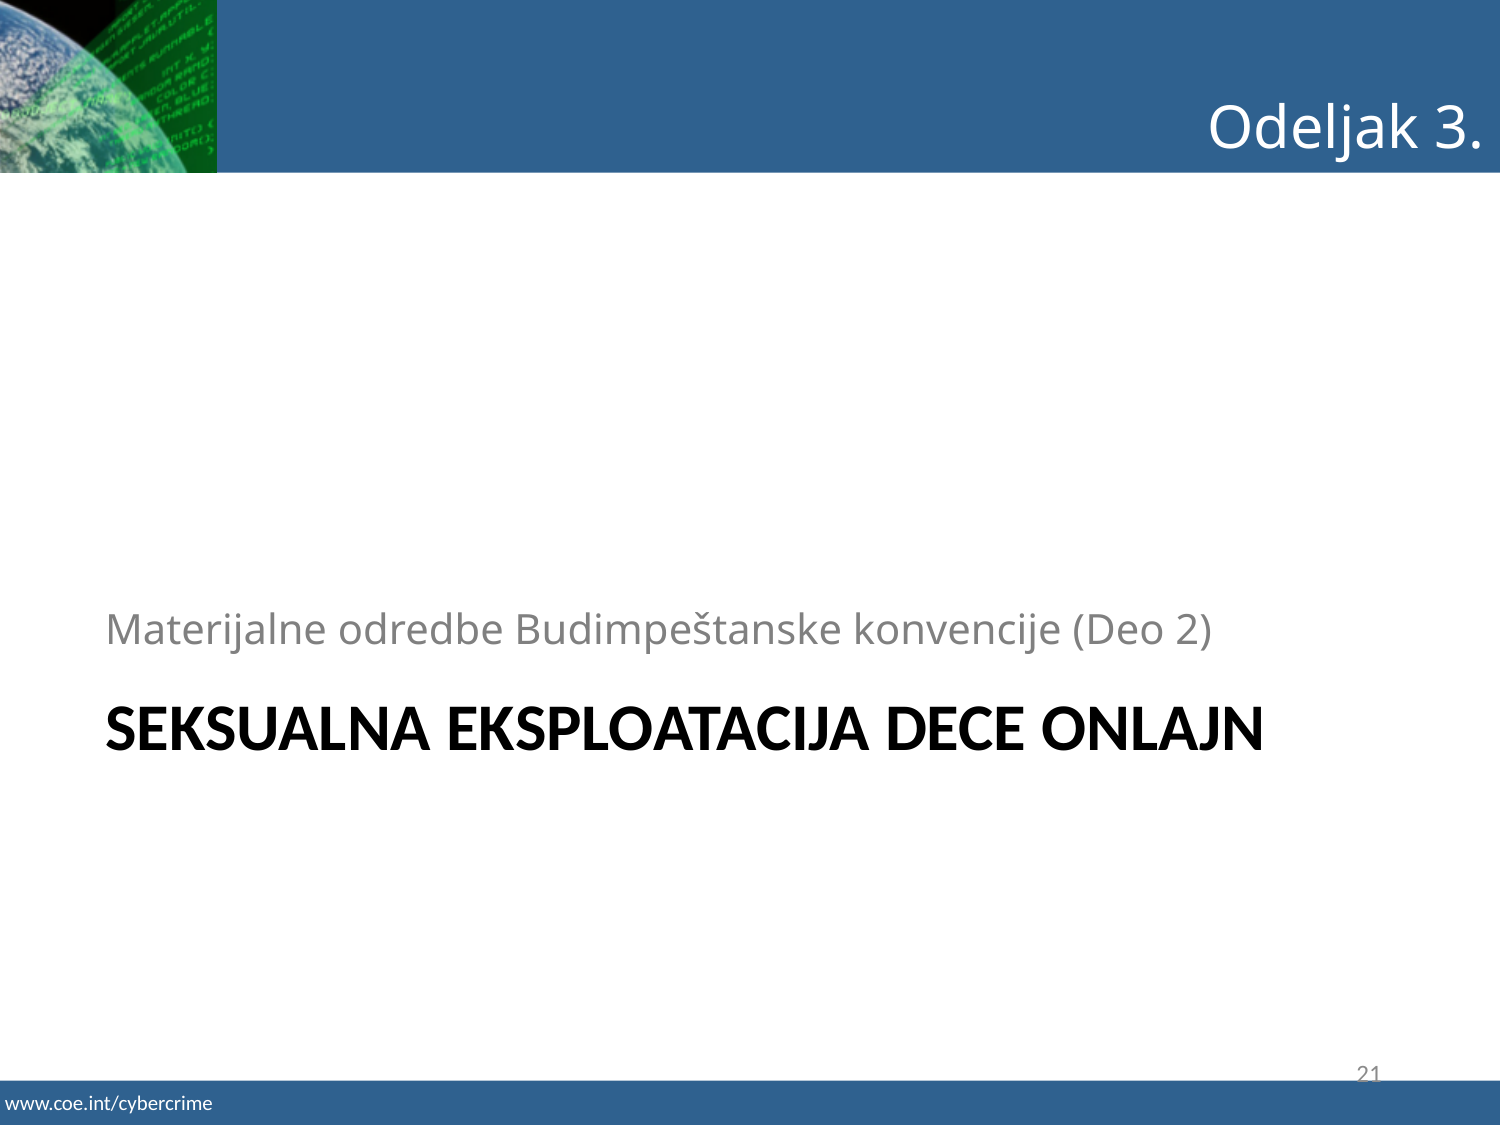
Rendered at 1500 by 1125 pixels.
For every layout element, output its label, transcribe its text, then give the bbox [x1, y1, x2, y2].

slide_number 21 [1059, 1042, 1397, 1103]
list Materijalne odredbe Budimpeštanske konvencije (Deo 2) [90, 601, 1385, 674]
title SEKSUALNA EKSPLOATACIJA DECE ONLAJN [90, 685, 1385, 932]
list Odeljak 3. [461, 0, 1500, 170]
picture [0, 0, 217, 173]
